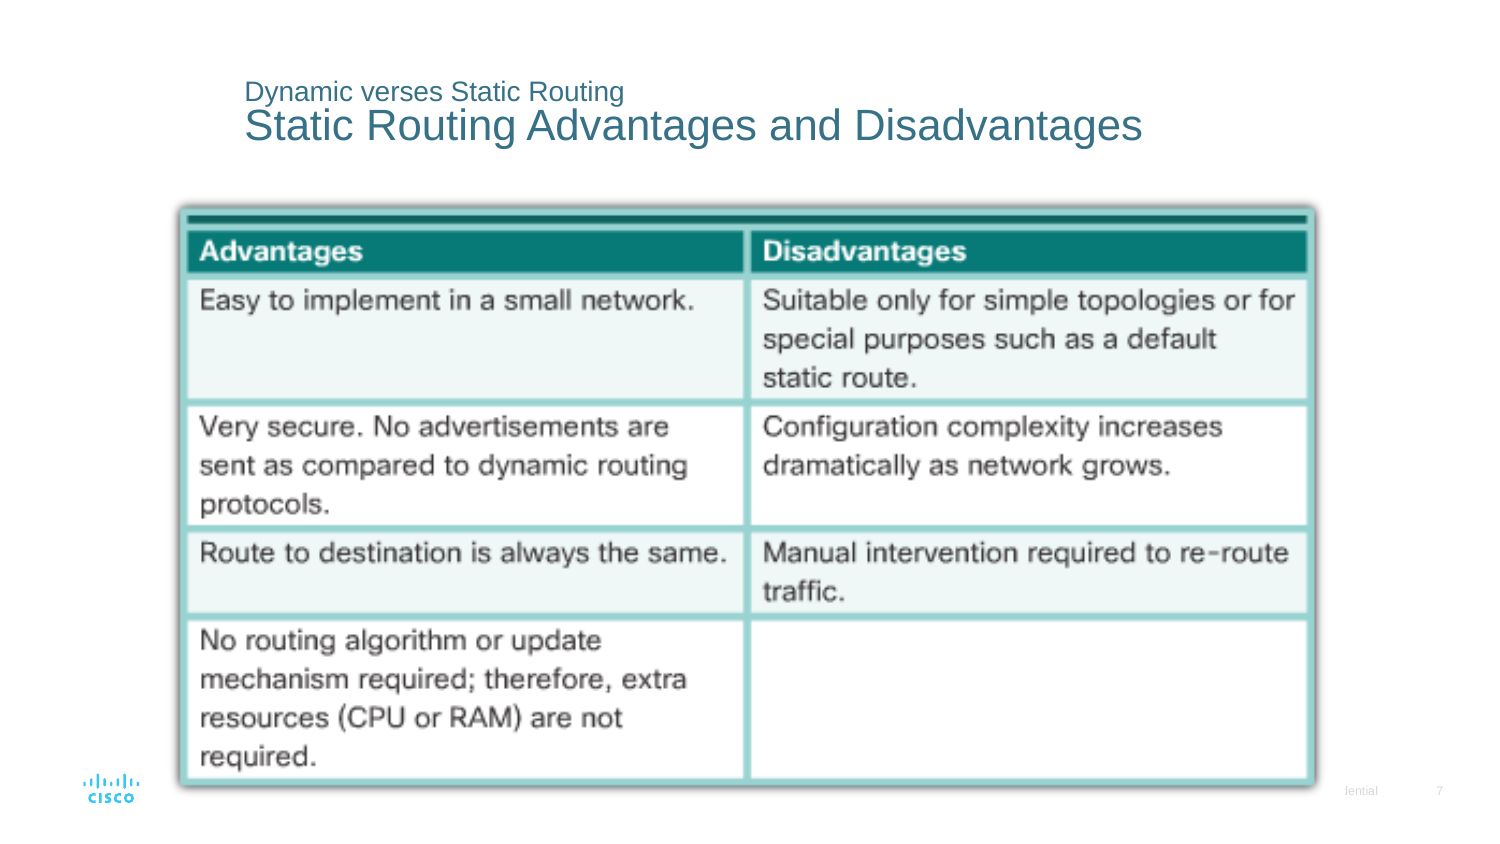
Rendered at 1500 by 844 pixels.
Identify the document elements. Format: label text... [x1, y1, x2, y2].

title Dynamic verses Static Routing Static Routing Advantages and Disadvantages [229, 60, 1270, 168]
picture [142, 173, 1345, 818]
